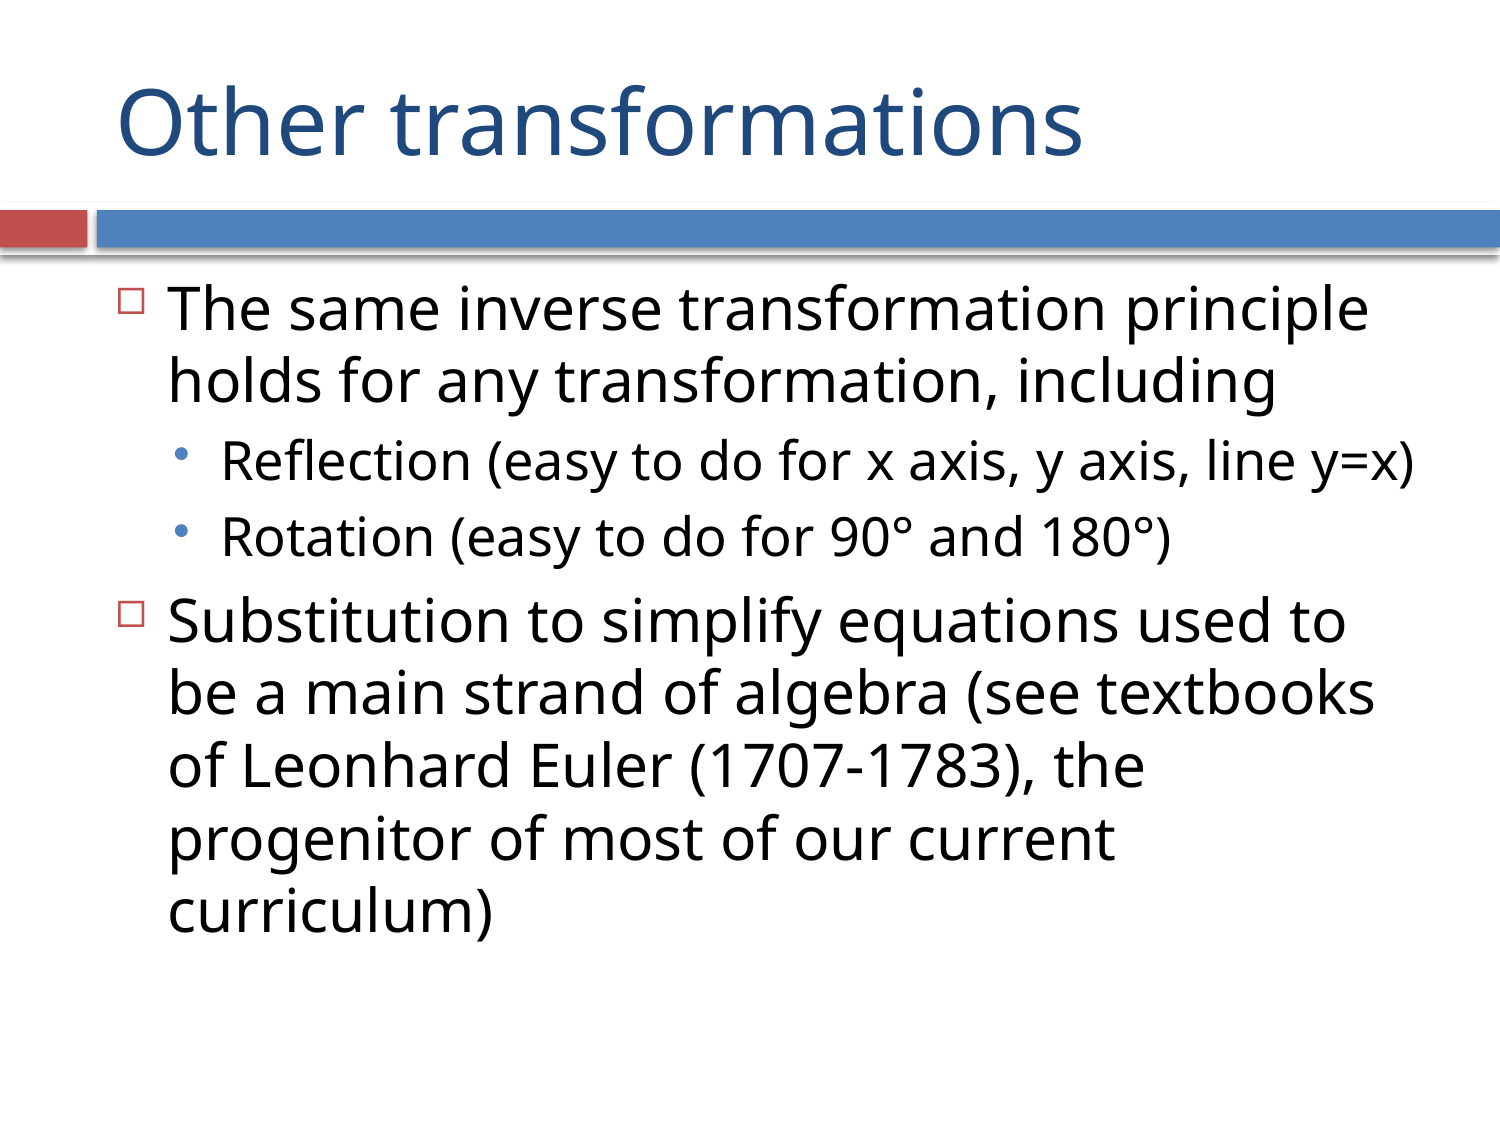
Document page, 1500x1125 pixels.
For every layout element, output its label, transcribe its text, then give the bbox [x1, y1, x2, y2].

title Other transformations [100, 37, 1438, 200]
list The same inverse transformation principle holds for any transformation, including Reflection (easy to do for x axis, y axis, line y=x) Rotation (easy to do for 90° and 180°) Substitution to simplify equations used to be a main strand of algebra (see textbooks of Leonhard Euler (1707-1783), the progenitor of most of our current curriculum) [100, 262, 1438, 1000]
